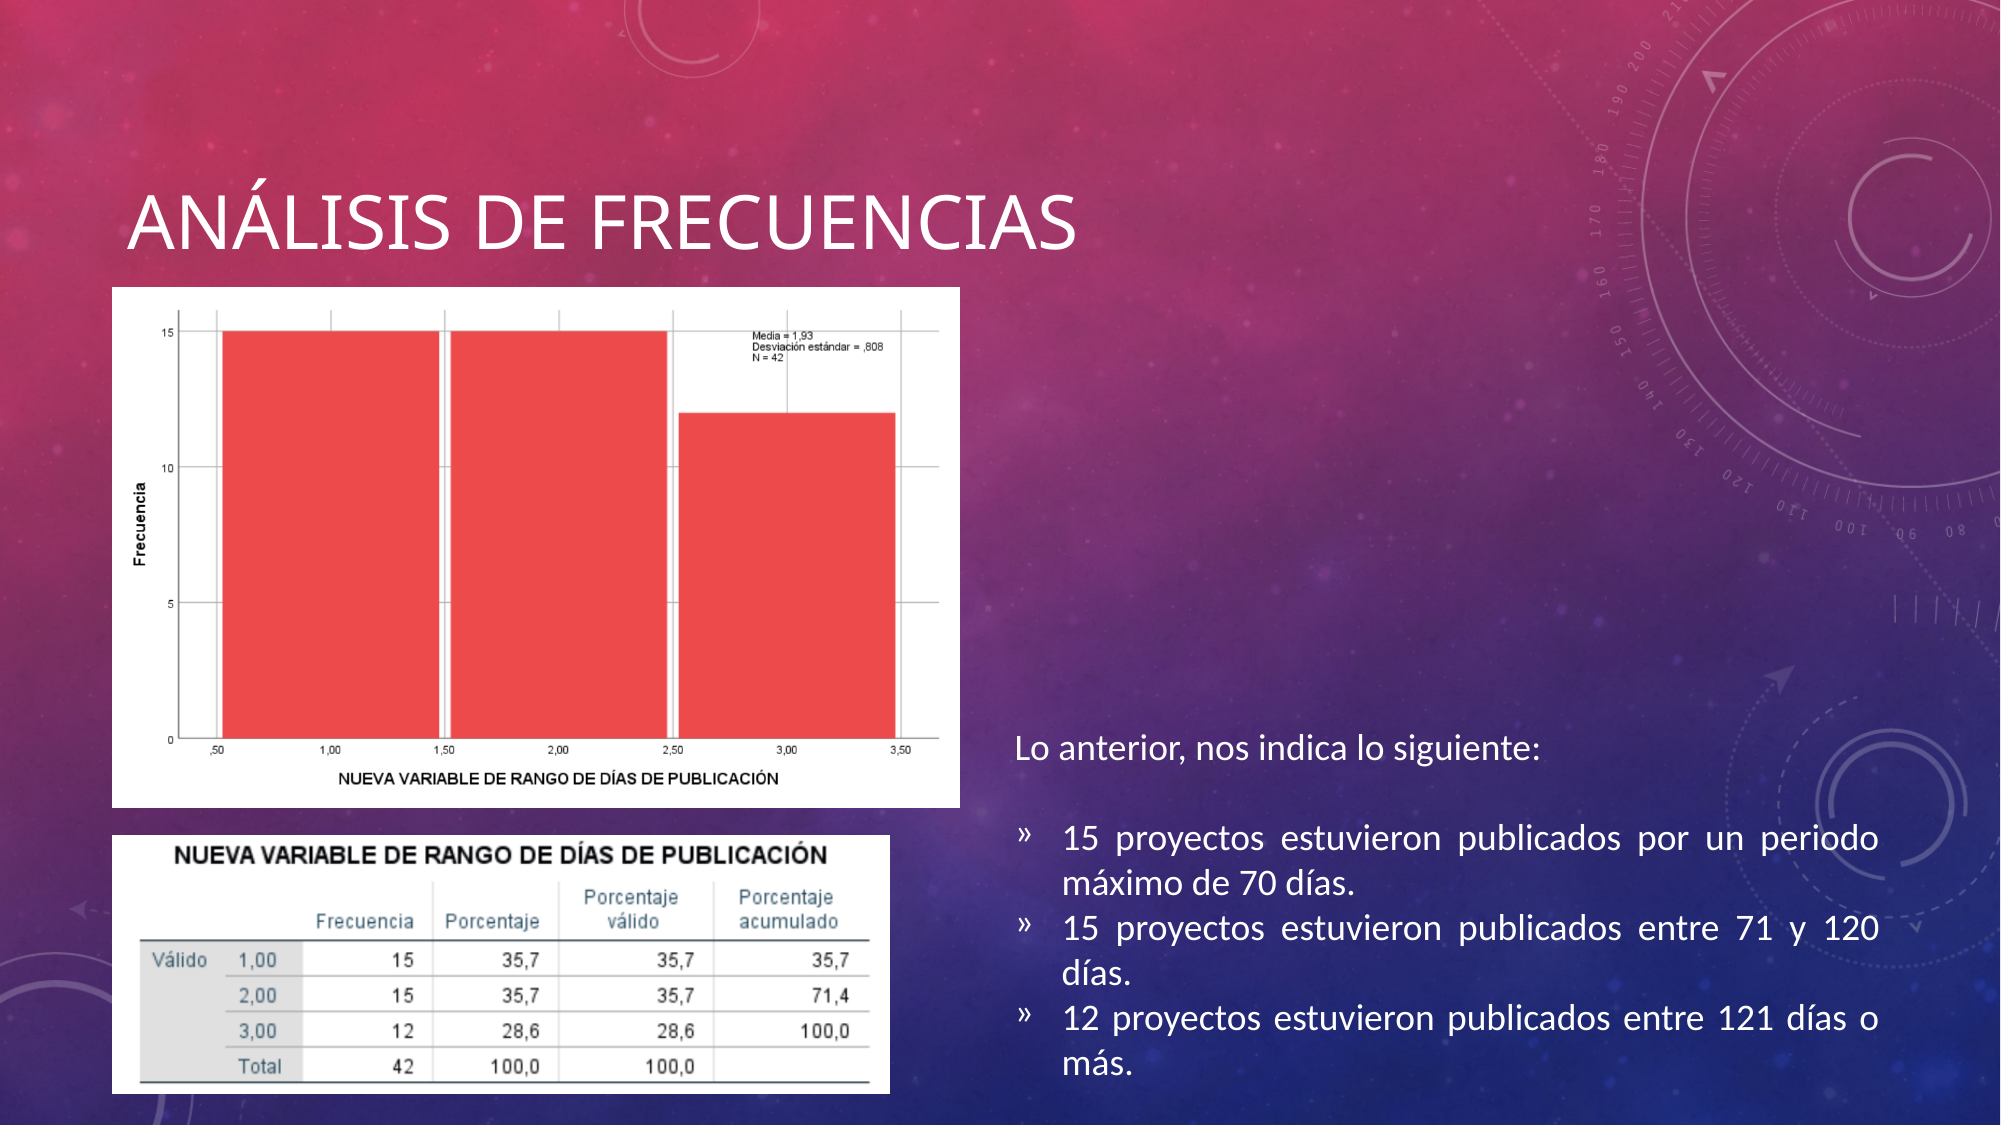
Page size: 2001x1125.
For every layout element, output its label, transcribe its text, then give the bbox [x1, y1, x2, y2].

title Análisis de frecuencias [112, 99, 1775, 339]
text_box Lo anterior, nos indica lo siguiente: 15 proyectos estuvieron publicados por un periodo máximo de 70 días. 15 proyectos estuvieron publicados entre 71 y 120 días. 12 proyectos estuvieron publicados entre 121 días o más. [999, 715, 1895, 1090]
picture [0, 0, 2001, 1125]
